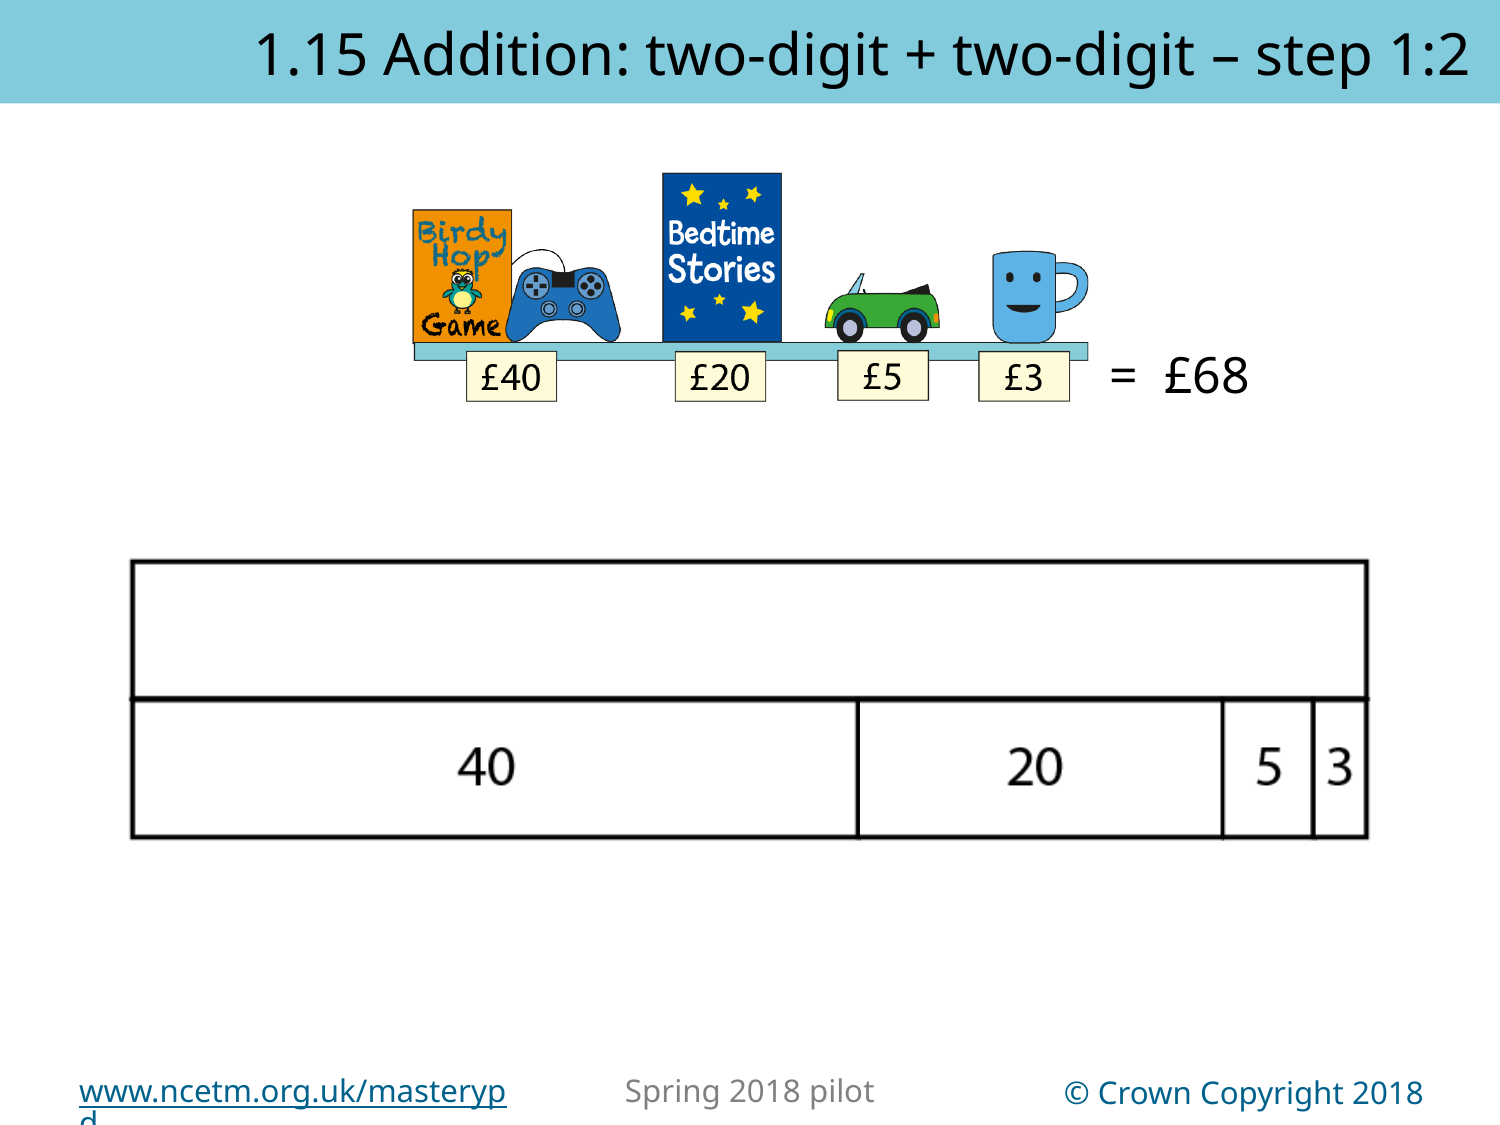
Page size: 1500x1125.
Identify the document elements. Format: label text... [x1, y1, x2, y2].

picture [96, 549, 1372, 849]
list 1.15 Addition: two-digit + two-digit – step 1:2 [0, 0, 1500, 104]
picture [412, 172, 1089, 403]
text_box = £68 [1094, 336, 1341, 411]
